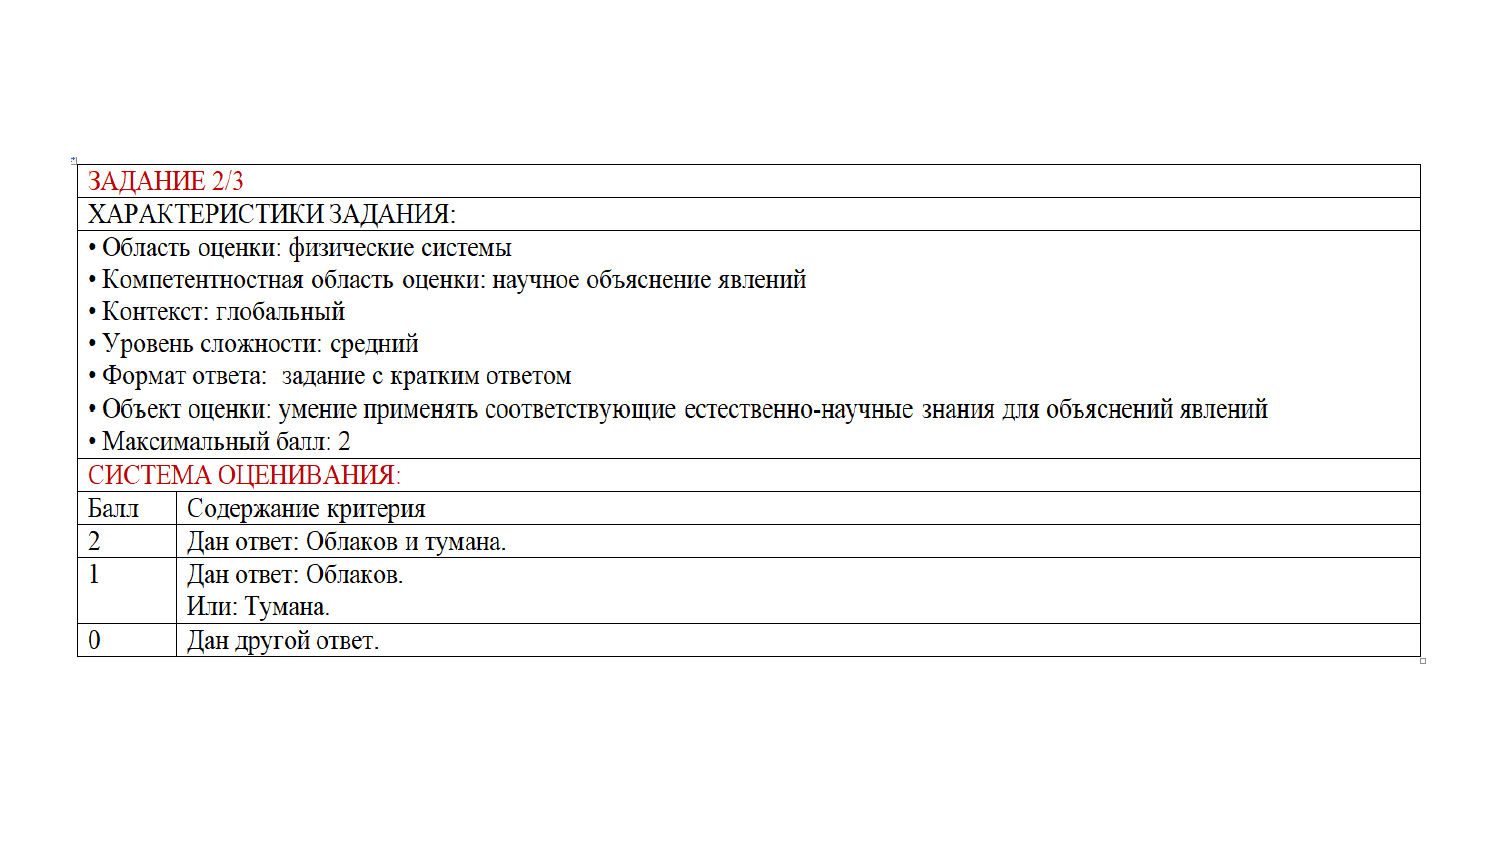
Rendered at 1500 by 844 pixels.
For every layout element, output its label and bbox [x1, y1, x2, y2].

picture [71, 156, 1429, 666]
